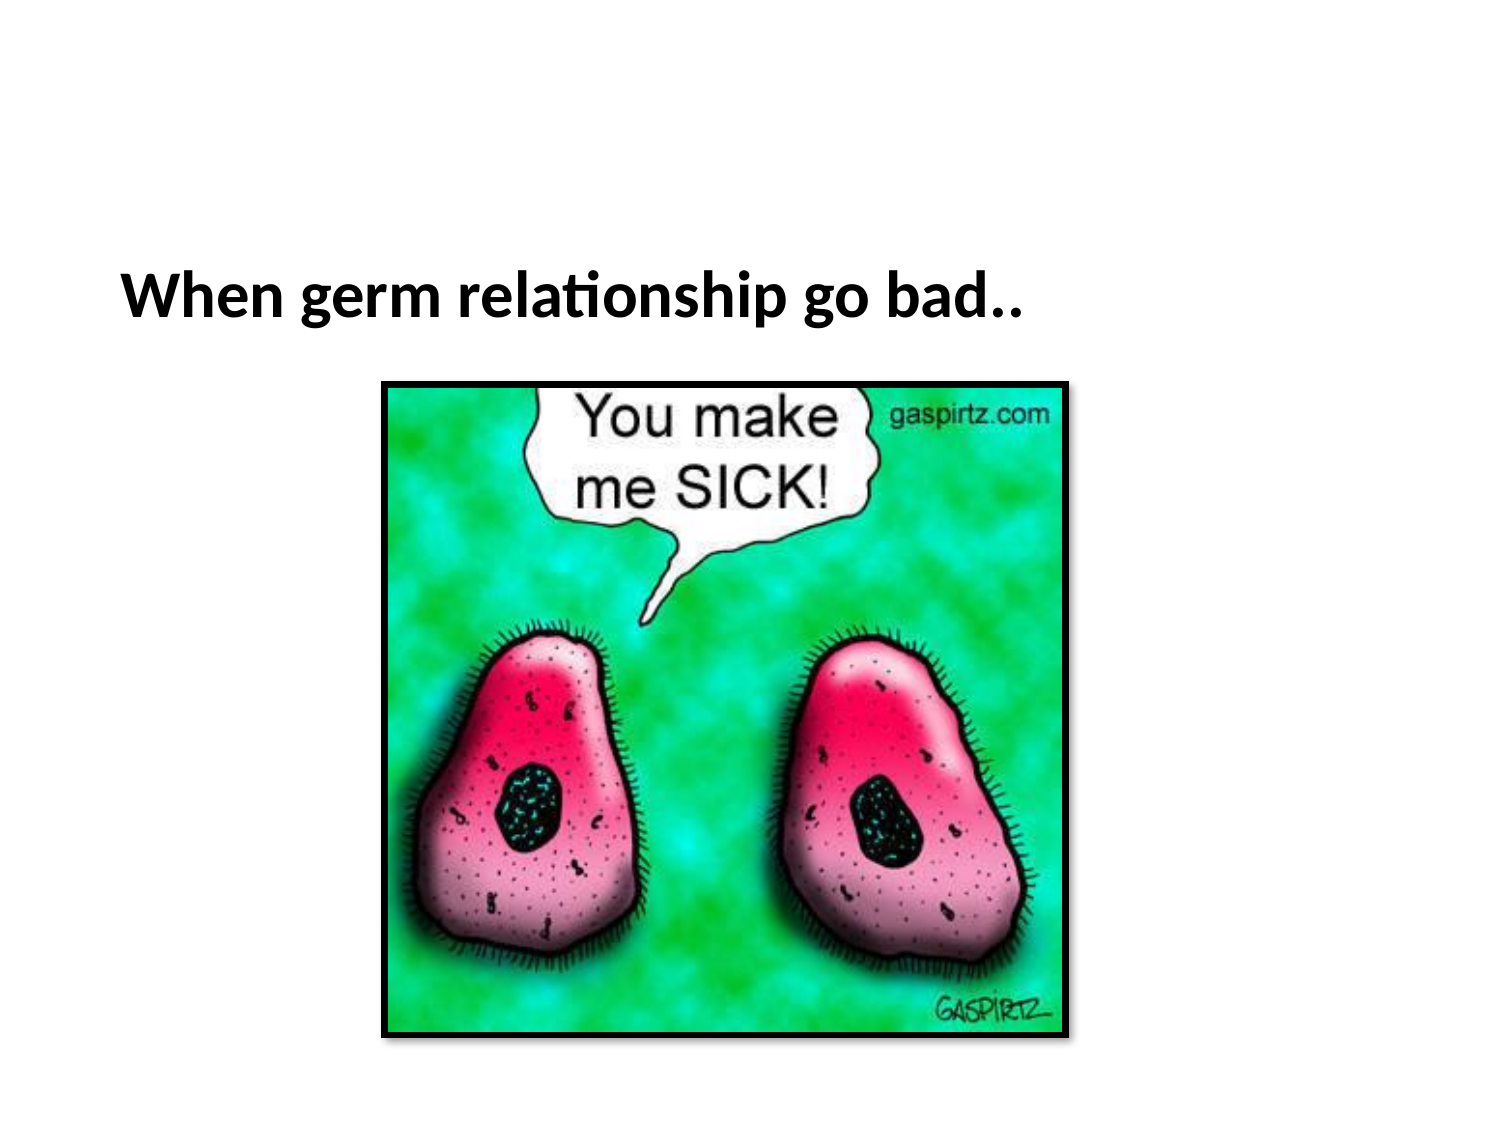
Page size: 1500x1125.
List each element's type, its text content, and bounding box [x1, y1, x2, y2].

list When germ relationship go bad.. [75, 149, 1425, 1005]
picture [387, 387, 1063, 1032]
